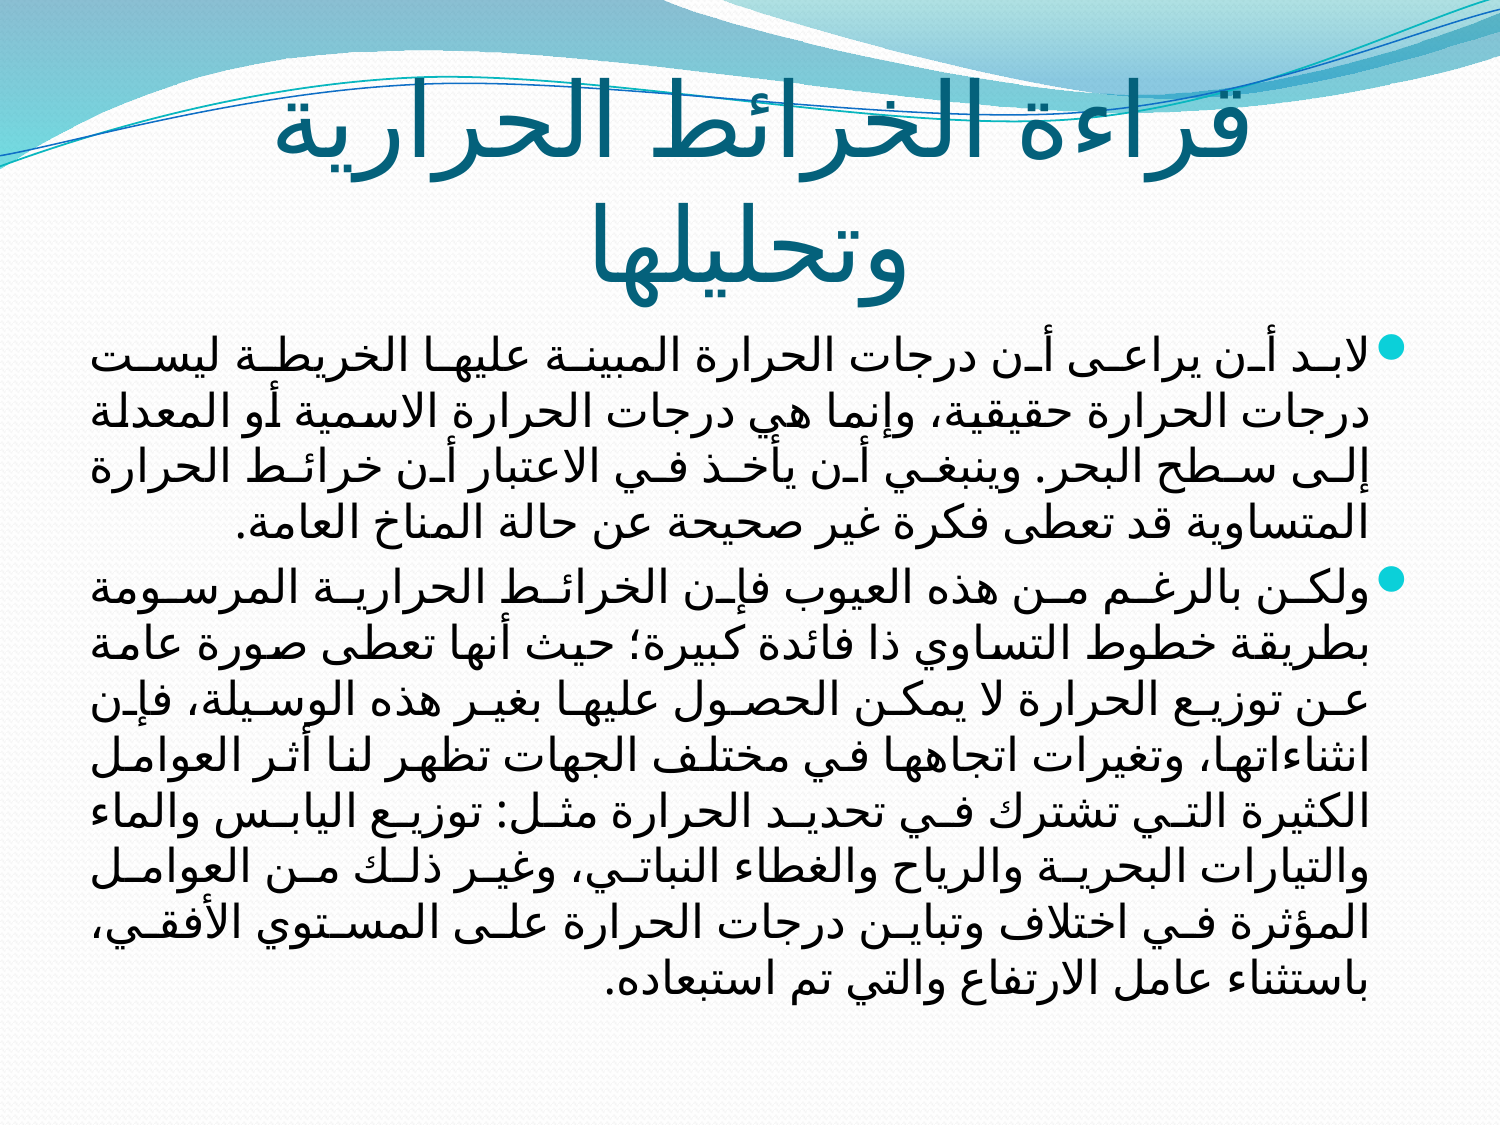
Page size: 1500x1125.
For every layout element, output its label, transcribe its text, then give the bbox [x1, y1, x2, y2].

title قراءة الخرائط الحرارية وتحليلها [75, 115, 1425, 303]
list لابد أن يراعى أن درجات الحرارة المبينة عليها الخريطة ليست درجات الحرارة حقيقية، وإنما هي درجات الحرارة الاسمية أو المعدلة إلى سطح البحر. وينبغي أن يأخذ في الاعتبار أن خرائط الحرارة المتساوية قد تعطى فكرة غير صحيحة عن حالة المناخ العامة. ولكن بالرغم من هذه العيوب فإن الخرائط الحرارية المرسومة بطريقة خطوط التساوي ذا فائدة كبيرة؛ حيث أنها تعطى صورة عامة عن توزيع الحرارة لا يمكن الحصول عليها بغير هذه الوسيلة، فإن انثناءاتها، وتغيرات اتجاهها في مختلف الجهات تظهر لنا أثر العوامل الكثيرة التي تشترك في تحديد الحرارة مثل: توزيع اليابس والماء والتيارات البحرية والرياح والغطاء النباتي، وغير ذلك من العوامل المؤثرة في اختلاف وتباين درجات الحرارة على المستوي الأفقي، باستثناء عامل الارتفاع والتي تم استبعاده. [75, 317, 1425, 1038]
